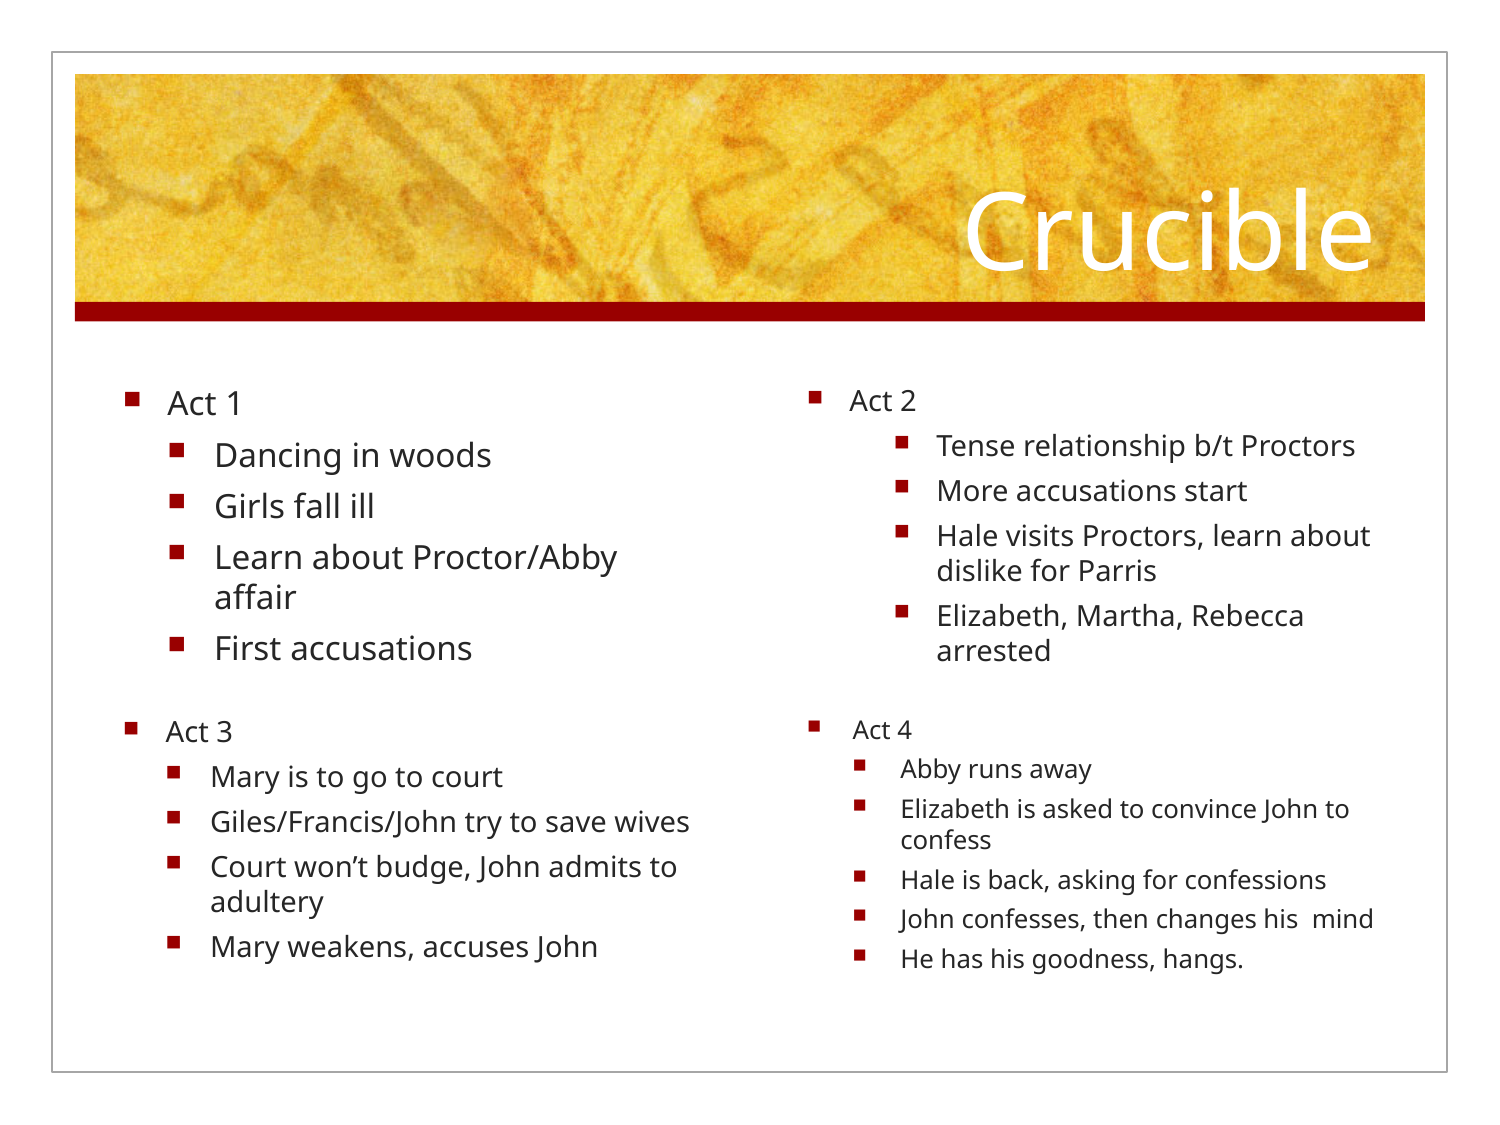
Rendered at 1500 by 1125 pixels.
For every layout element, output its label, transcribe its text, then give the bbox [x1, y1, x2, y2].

title Crucible [108, 74, 1392, 292]
list Act 2 Tense relationship b/t Proctors More accusations start Hale visits Proctors, learn about dislike for Parris Elizabeth, Martha, Rebecca arrested [791, 375, 1392, 675]
picture [75, 74, 1425, 301]
list Act 1 Dancing in woods Girls fall ill Learn about Proctor/Abby affair First accusations [108, 375, 709, 675]
list Act 3 Mary is to go to court Giles/Francis/John try to save wives Court won’t budge, John admits to adultery Mary weakens, accuses John [108, 705, 709, 1006]
list Act 4 Abby runs away Elizabeth is asked to convince John to confess Hale is back, asking for confessions John confesses, then changes his mind He has his goodness, hangs. [791, 705, 1392, 1006]
